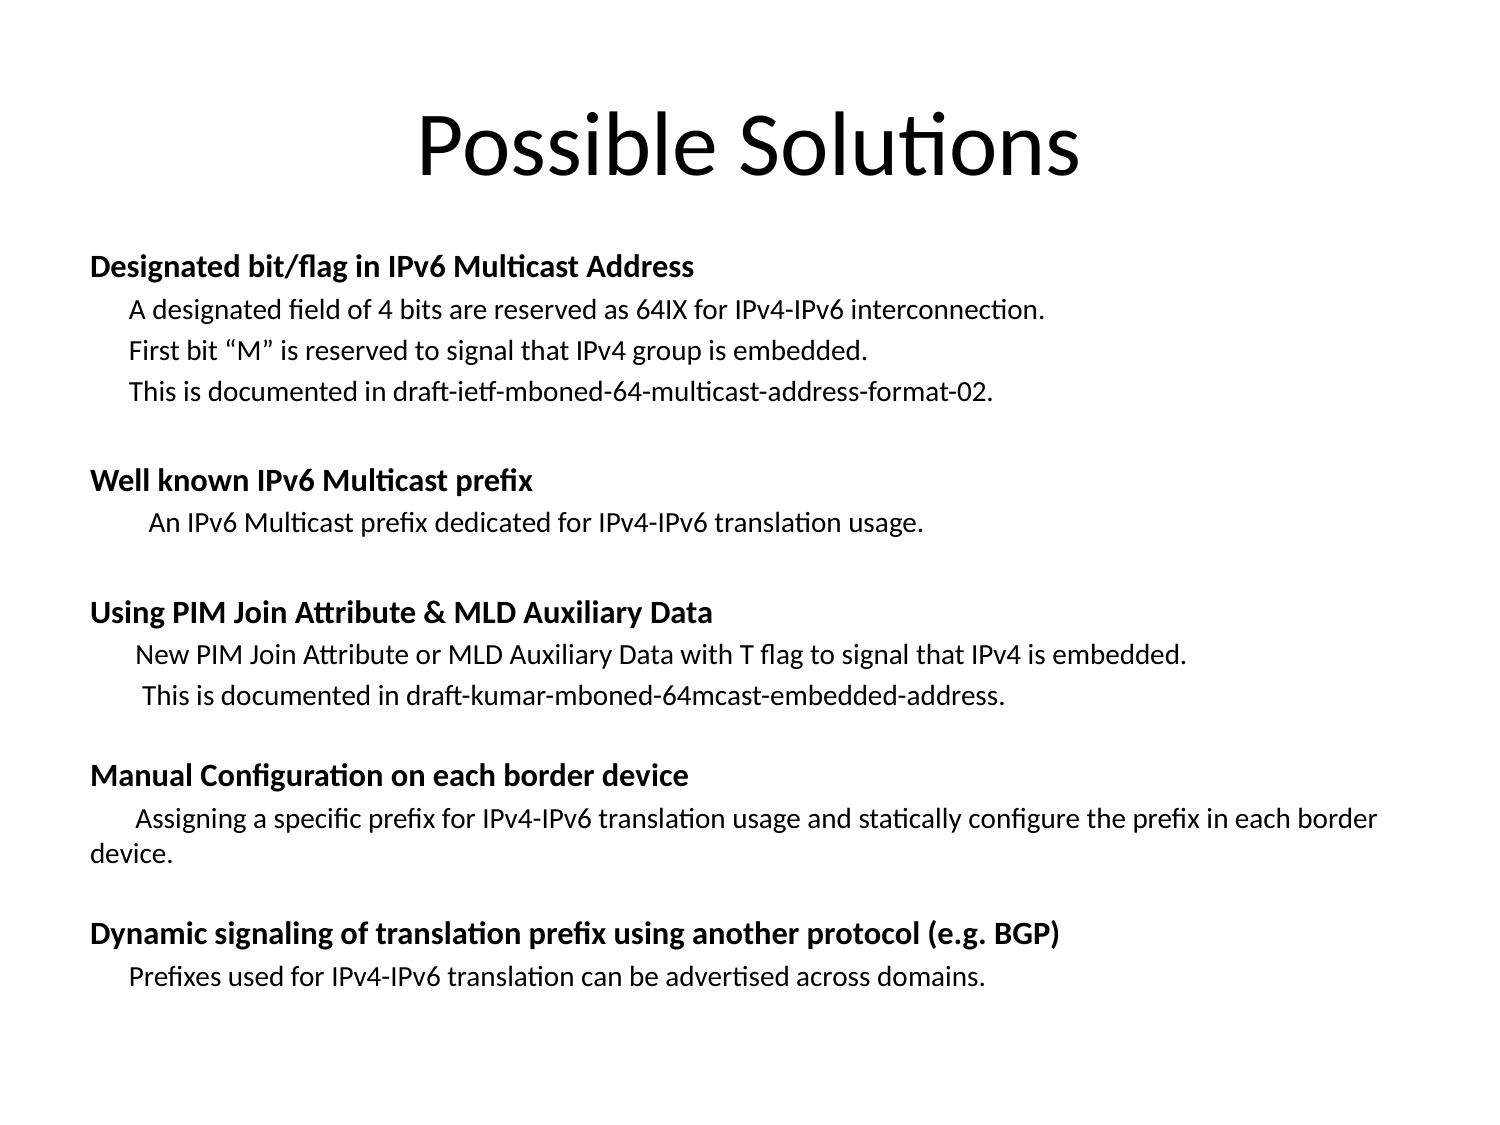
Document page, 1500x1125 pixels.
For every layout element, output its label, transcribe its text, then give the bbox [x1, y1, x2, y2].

title Possible Solutions [75, 45, 1425, 233]
list Designated bit/flag in IPv6 Multicast Address A designated field of 4 bits are reserved as 64IX for IPv4-IPv6 interconnection. First bit “M” is reserved to signal that IPv4 group is embedded. This is documented in draft-ietf-mboned-64-multicast-address-format-02. Well known IPv6 Multicast prefix An IPv6 Multicast prefix dedicated for IPv4-IPv6 translation usage. Using PIM Join Attribute & MLD Auxiliary Data New PIM Join Attribute or MLD Auxiliary Data with T flag to signal that IPv4 is embedded. This is documented in draft-kumar-mboned-64mcast-embedded-address. Manual Configuration on each border device Assigning a specific prefix for IPv4-IPv6 translation usage and statically configure the prefix in each border device. Dynamic signaling of translation prefix using another protocol (e.g. BGP) Prefixes used for IPv4-IPv6 translation can be advertised across domains. [75, 237, 1425, 1005]
